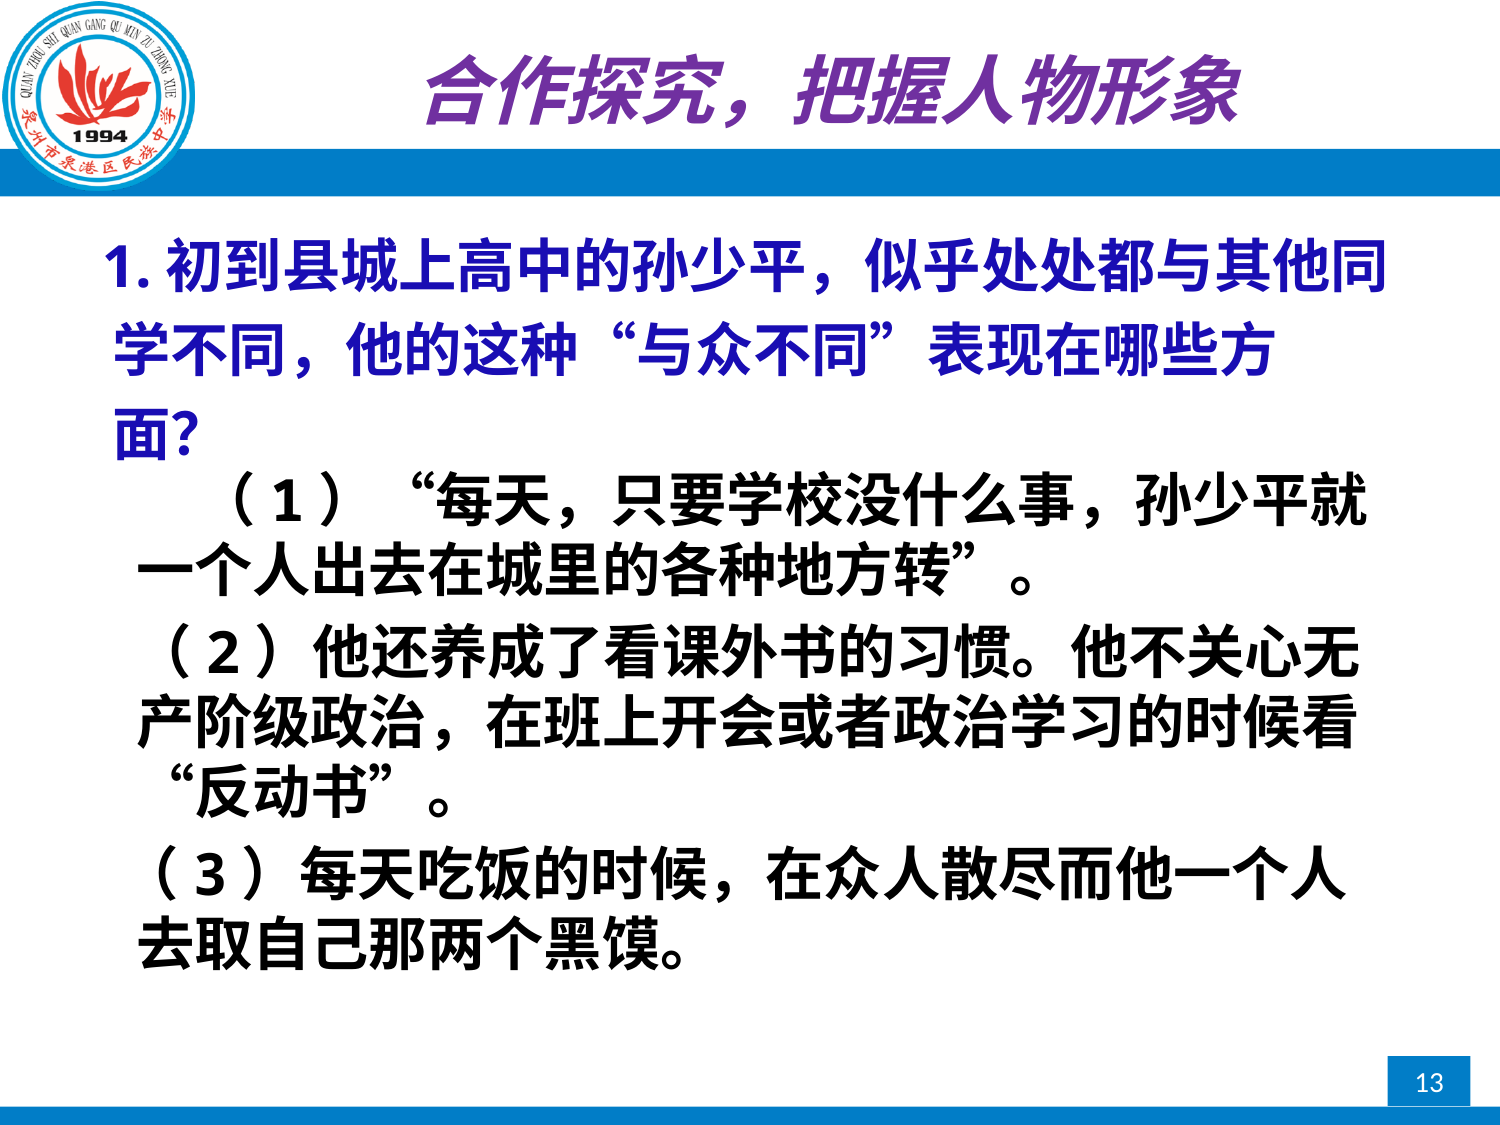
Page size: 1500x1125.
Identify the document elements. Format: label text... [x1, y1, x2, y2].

picture [2, 1, 88, 86]
text_box （1）“每天，只要学校没什么事，孙少平就一个人出去在城里的各种地方转”。 （2）他还养成了看课外书的习惯。他不关心无产阶级政治，在班上开会或者政治学习的时候看“反动书”。 （3）每天吃饭的时候，在众人散尽而他一个人去取自己那两个黑馍。 [64, 456, 1406, 1071]
list 1.初到县城上高中的孙少平，似乎处处都与其他同学不同，他的这种“与众不同”表现在哪些方面？ [40, 207, 1406, 462]
picture [2, 107, 78, 191]
picture [9, 6, 189, 186]
title 合作探究，把握人物形象 [229, 44, 1426, 133]
picture [110, 1, 195, 79]
picture [120, 114, 195, 191]
